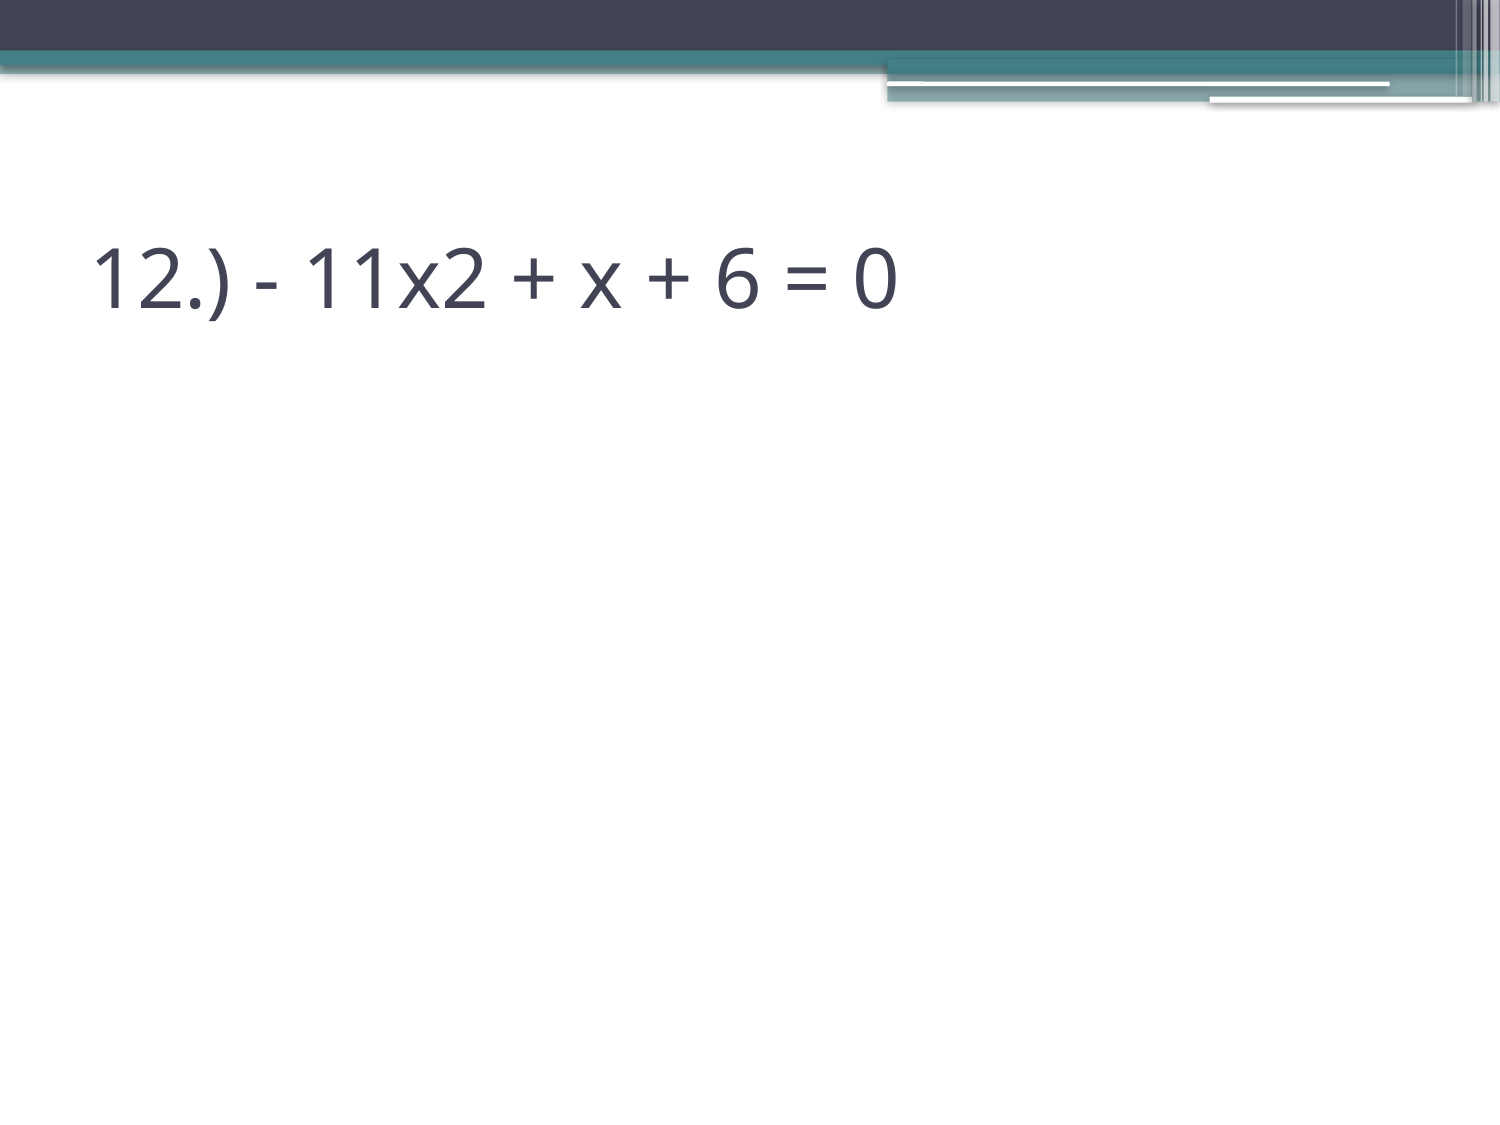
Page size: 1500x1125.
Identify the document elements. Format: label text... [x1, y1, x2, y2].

title 12.) - 11x2 + x + 6 = 0 [75, 187, 1425, 363]
